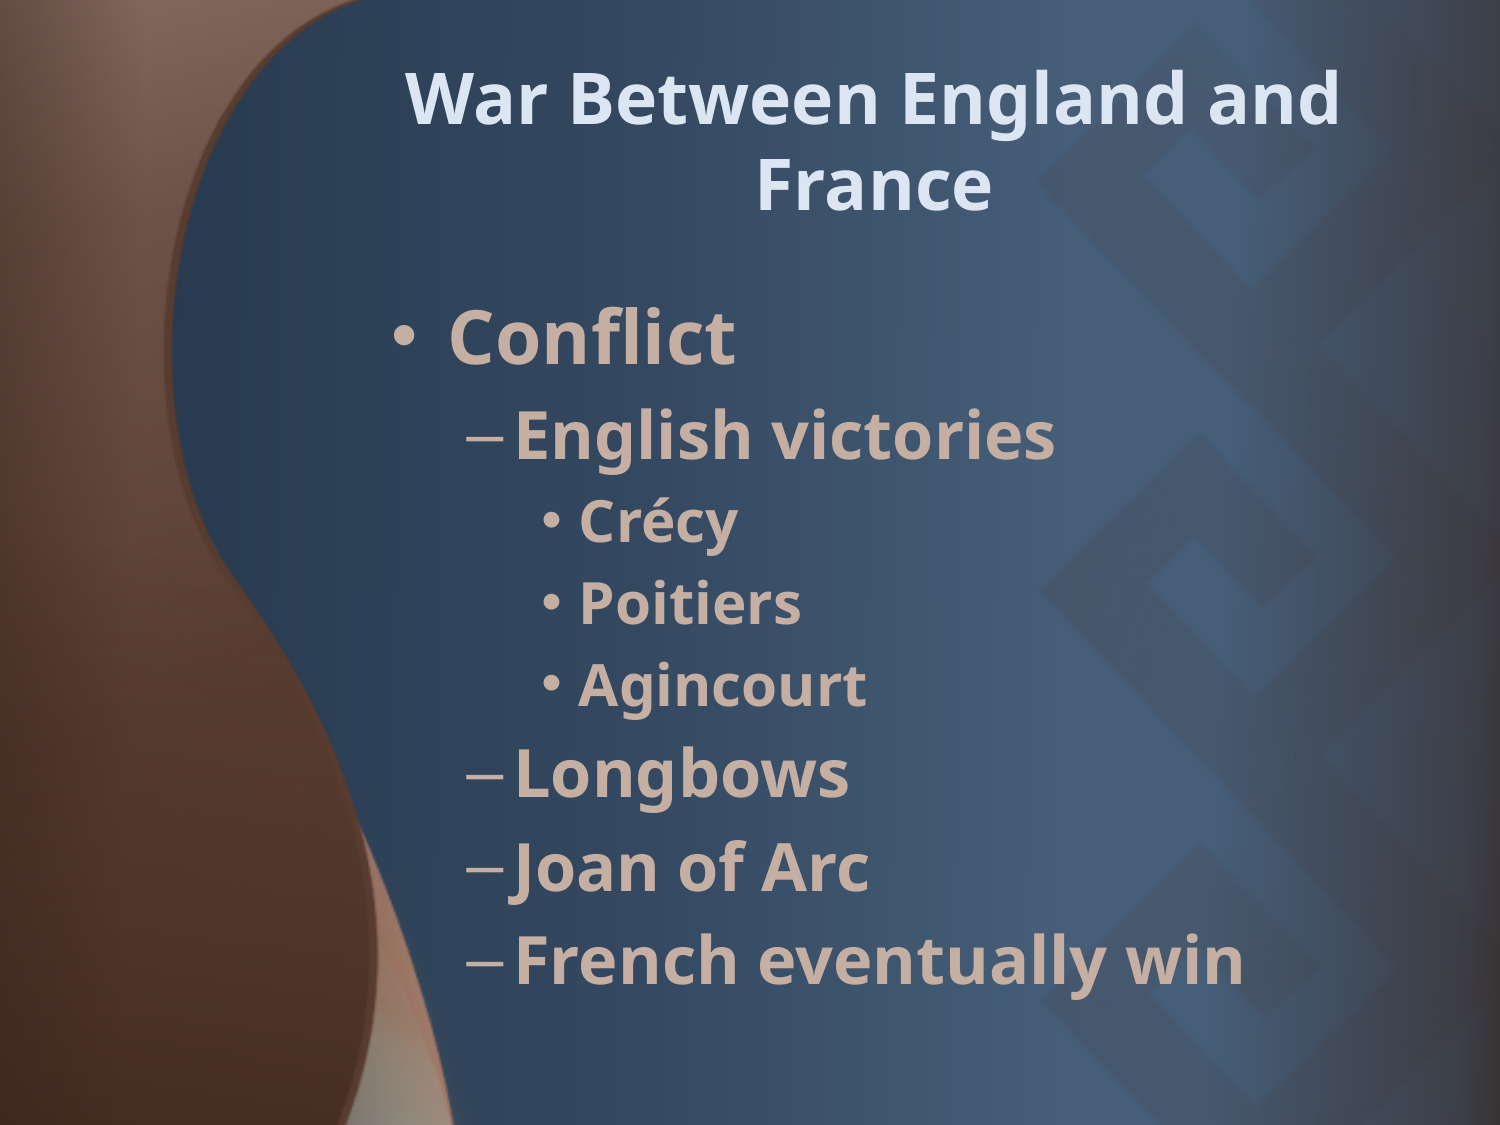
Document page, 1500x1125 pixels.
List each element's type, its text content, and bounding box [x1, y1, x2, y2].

list Conflict English victories Crécy Poitiers Agincourt Longbows Joan of Arc French eventually win [376, 281, 1412, 1091]
picture [0, 0, 1500, 1125]
title War Between England and France [327, 45, 1423, 233]
